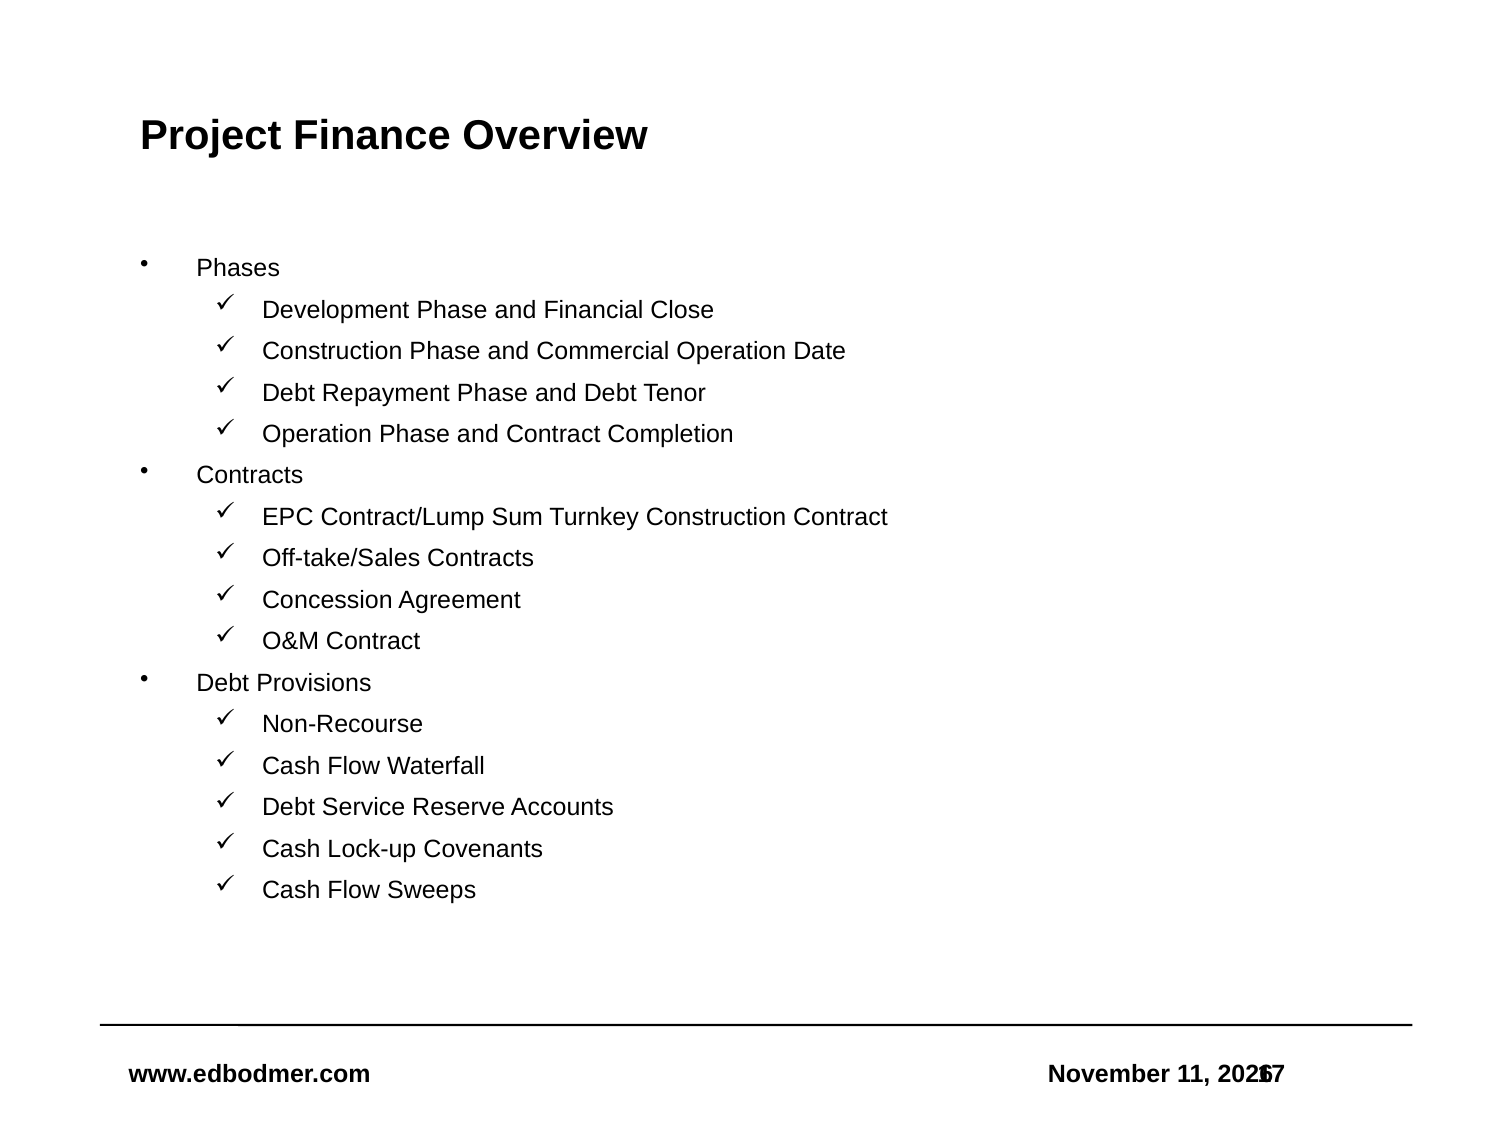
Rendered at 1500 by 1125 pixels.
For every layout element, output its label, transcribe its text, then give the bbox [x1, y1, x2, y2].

list Phases Development Phase and Financial Close Construction Phase and Commercial Operation Date Debt Repayment Phase and Debt Tenor Operation Phase and Contract Completion Contracts EPC Contract/Lump Sum Turnkey Construction Contract Off-take/Sales Contracts Concession Agreement O&M Contract Debt Provisions Non-Recourse Cash Flow Waterfall Debt Service Reserve Accounts Cash Lock-up Covenants Cash Flow Sweeps [124, 249, 1376, 1001]
title Project Finance Overview [124, 99, 1288, 226]
